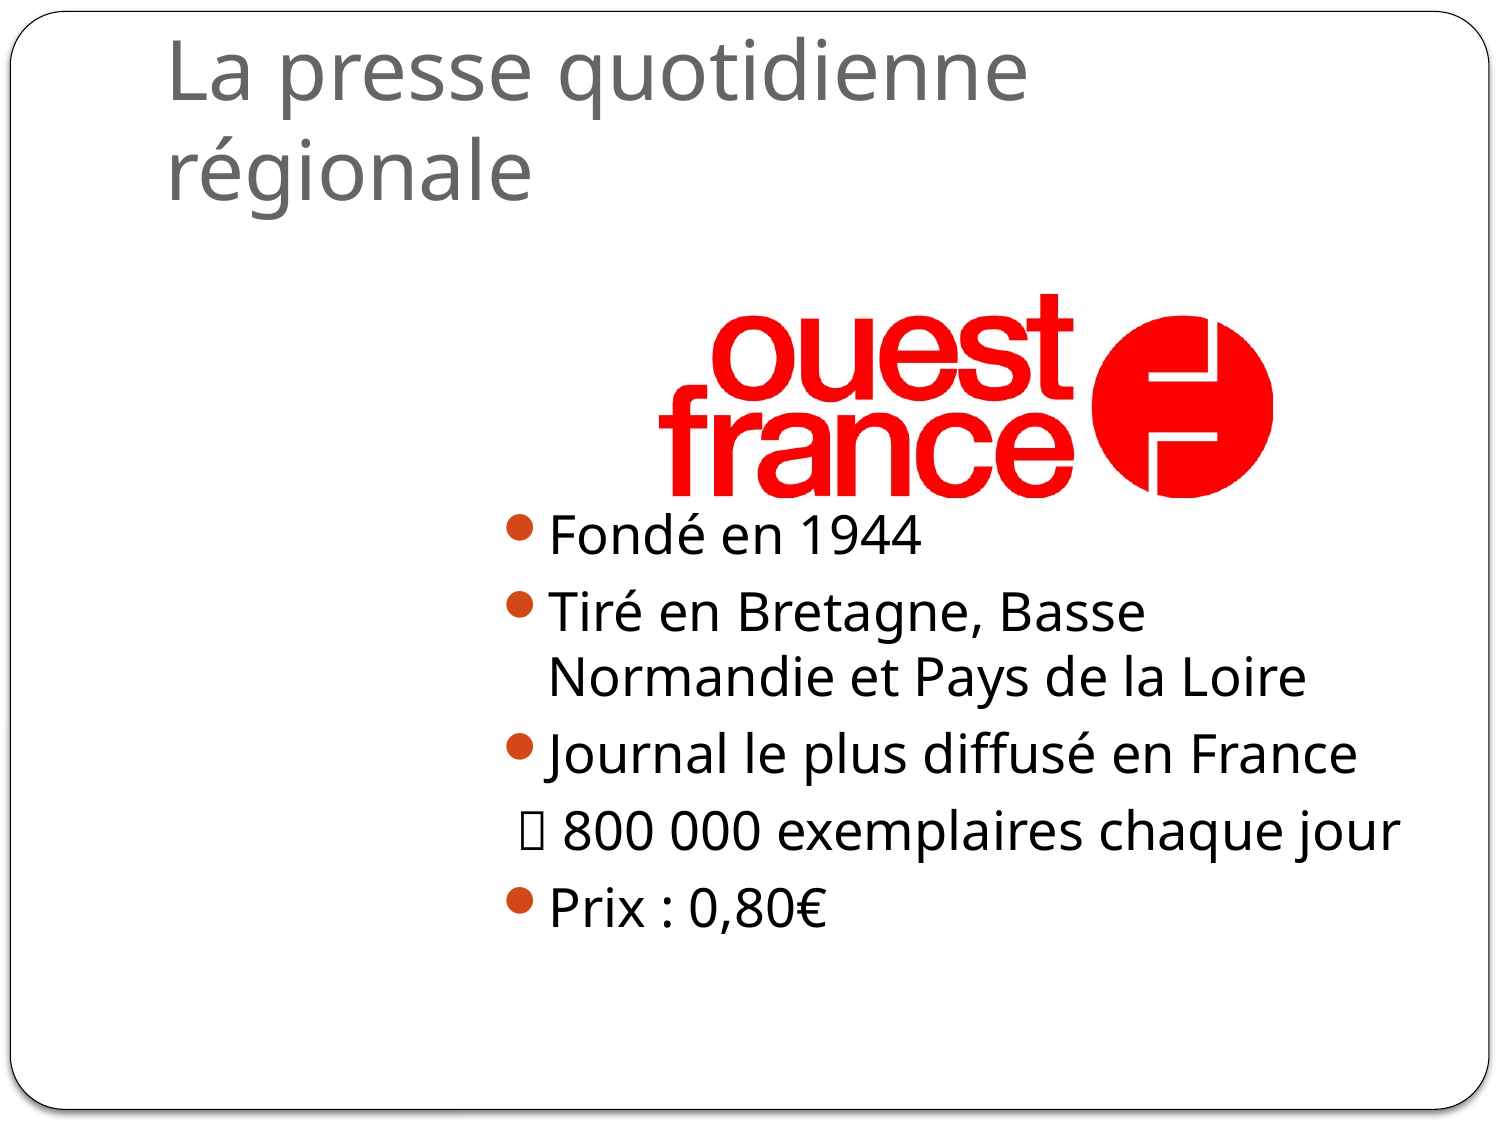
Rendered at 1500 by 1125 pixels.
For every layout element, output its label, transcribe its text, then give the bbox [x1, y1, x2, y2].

title La presse quotidienne régionale [149, 44, 1426, 233]
list Fondé en 1944 Tiré en Bretagne, Basse Normandie et Pays de la Loire Journal le plus diffusé en France  800 000 exemplaires chaque jour Prix : 0,80€ [487, 262, 1426, 1001]
picture [643, 278, 1288, 513]
